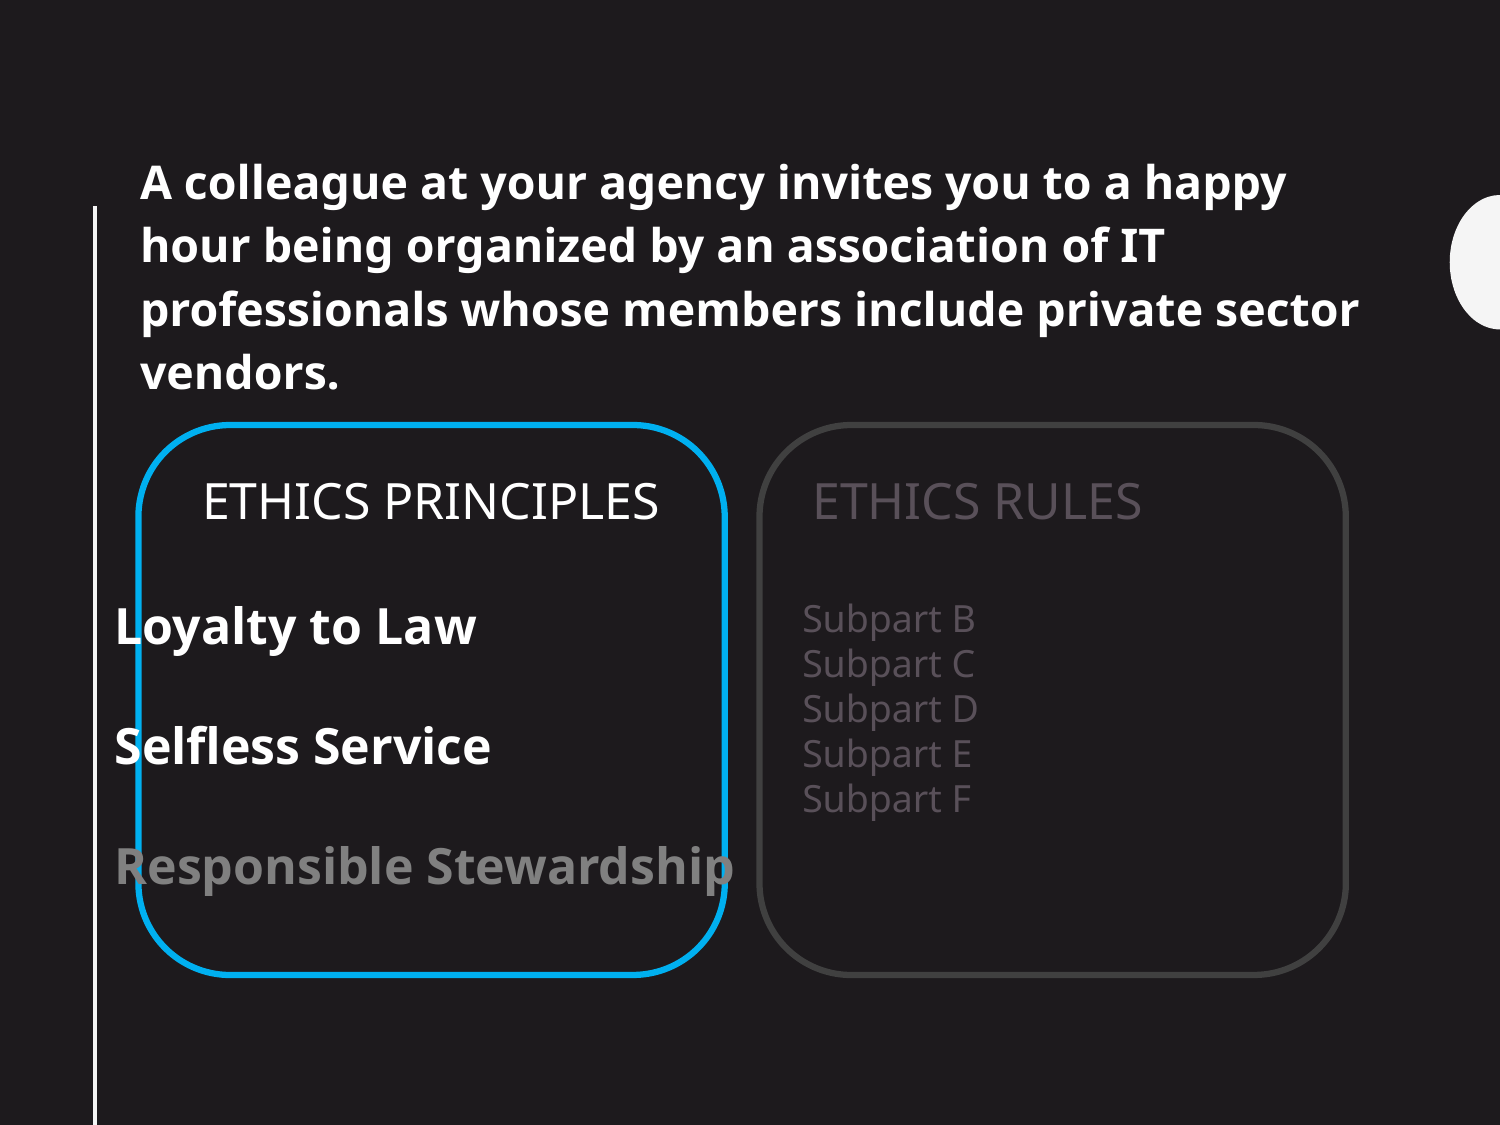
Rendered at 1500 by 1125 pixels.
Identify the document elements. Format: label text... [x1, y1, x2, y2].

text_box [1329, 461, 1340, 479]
text_box [758, 423, 1347, 977]
text_box ETHICS PRINCIPLES [709, 462, 730, 538]
text_box A colleague at your agency invites you to a happy hour being organized by an association of IT professionals whose members include private sector vendors. [124, 137, 1400, 410]
text_box Loyalty to Law Selfless Service Responsible Stewardship [99, 587, 751, 903]
text_box [139, 903, 724, 977]
text_box Subpart B Subpart C Subpart D Subpart E Subpart F [787, 587, 1500, 828]
text_box [137, 423, 726, 587]
